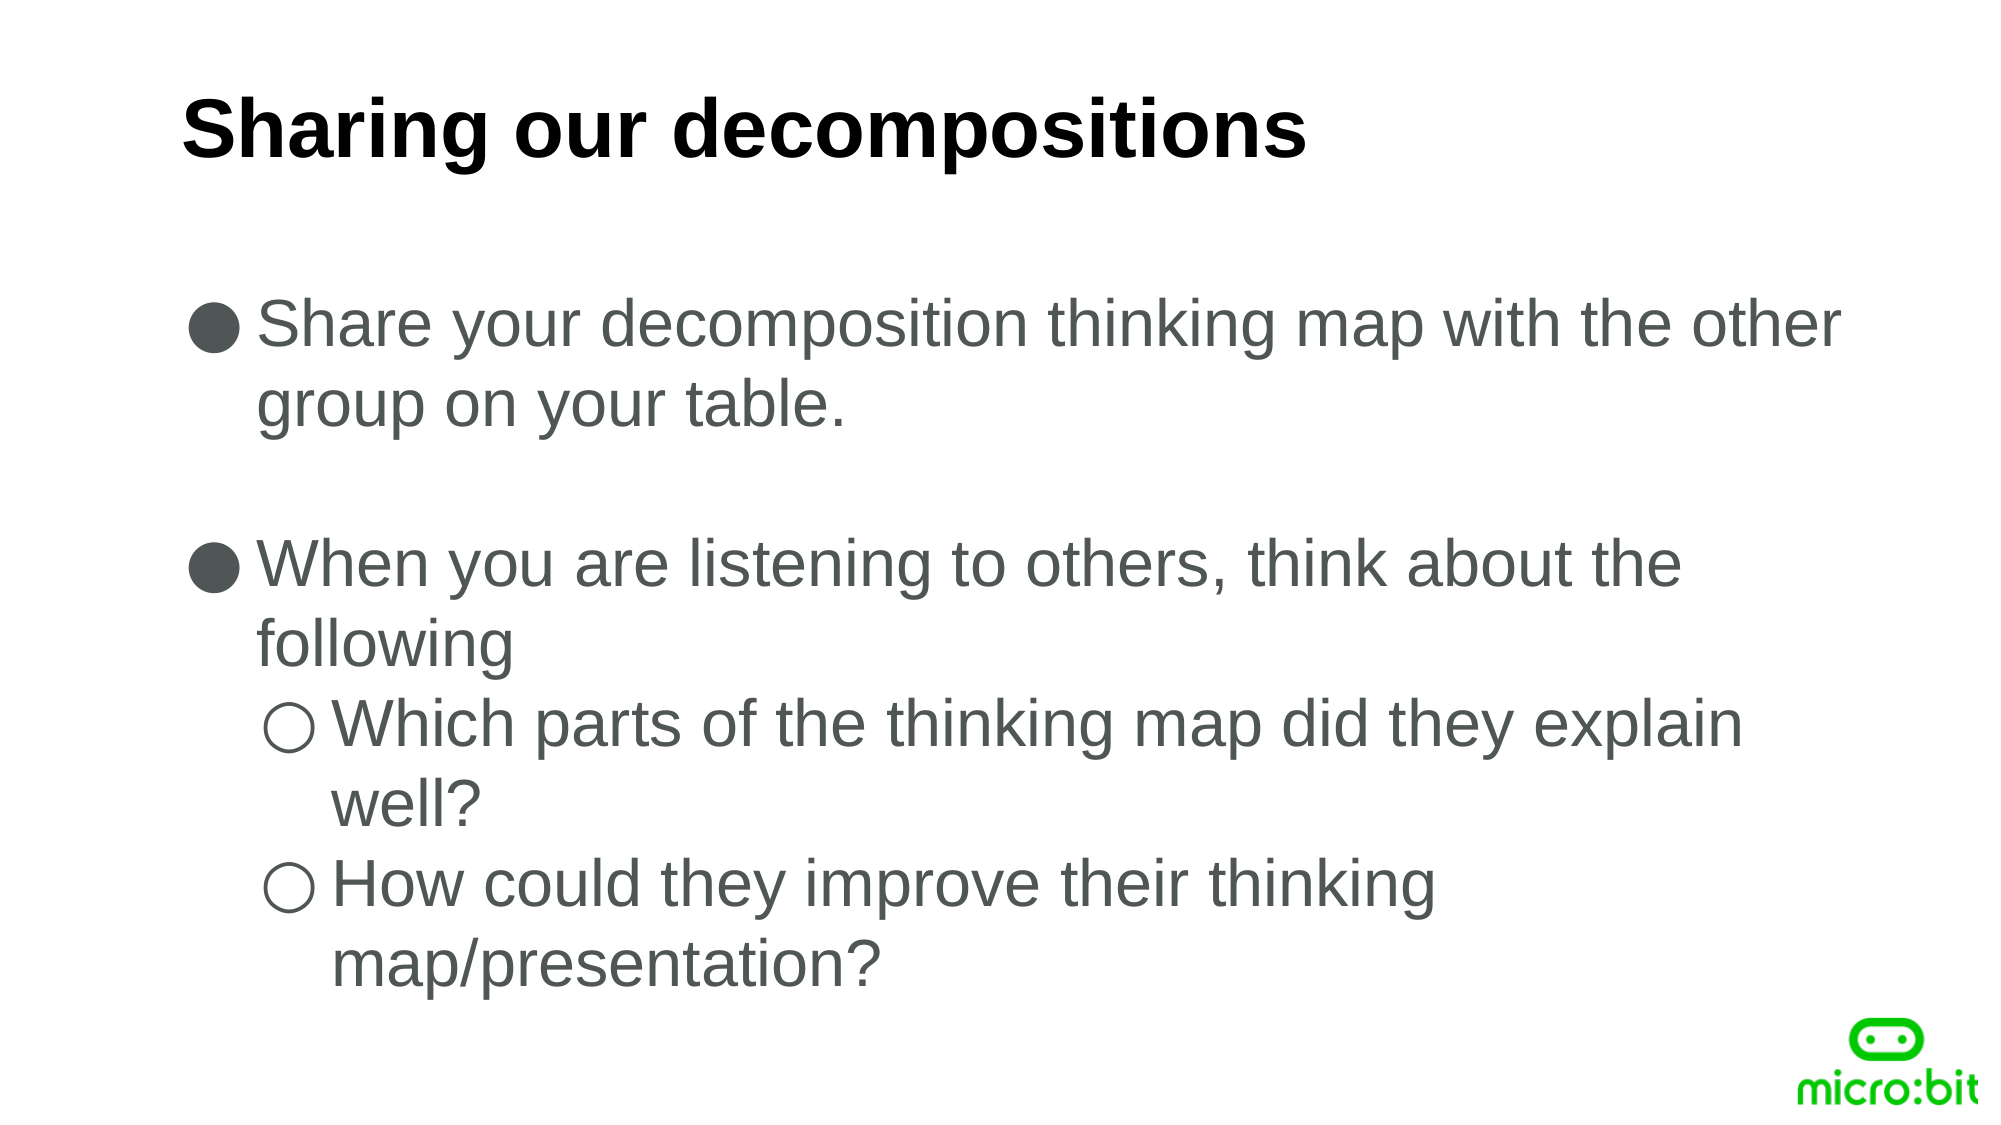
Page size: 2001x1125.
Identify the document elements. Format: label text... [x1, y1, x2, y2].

picture [1797, 1017, 1978, 1106]
text_box Sharing our decompositions Share your decomposition thinking map with the other group on your table. When you are listening to others, think about the following Which parts of the thinking map did they explain well? How could they improve their thinking map/presentation? [166, 60, 1918, 884]
